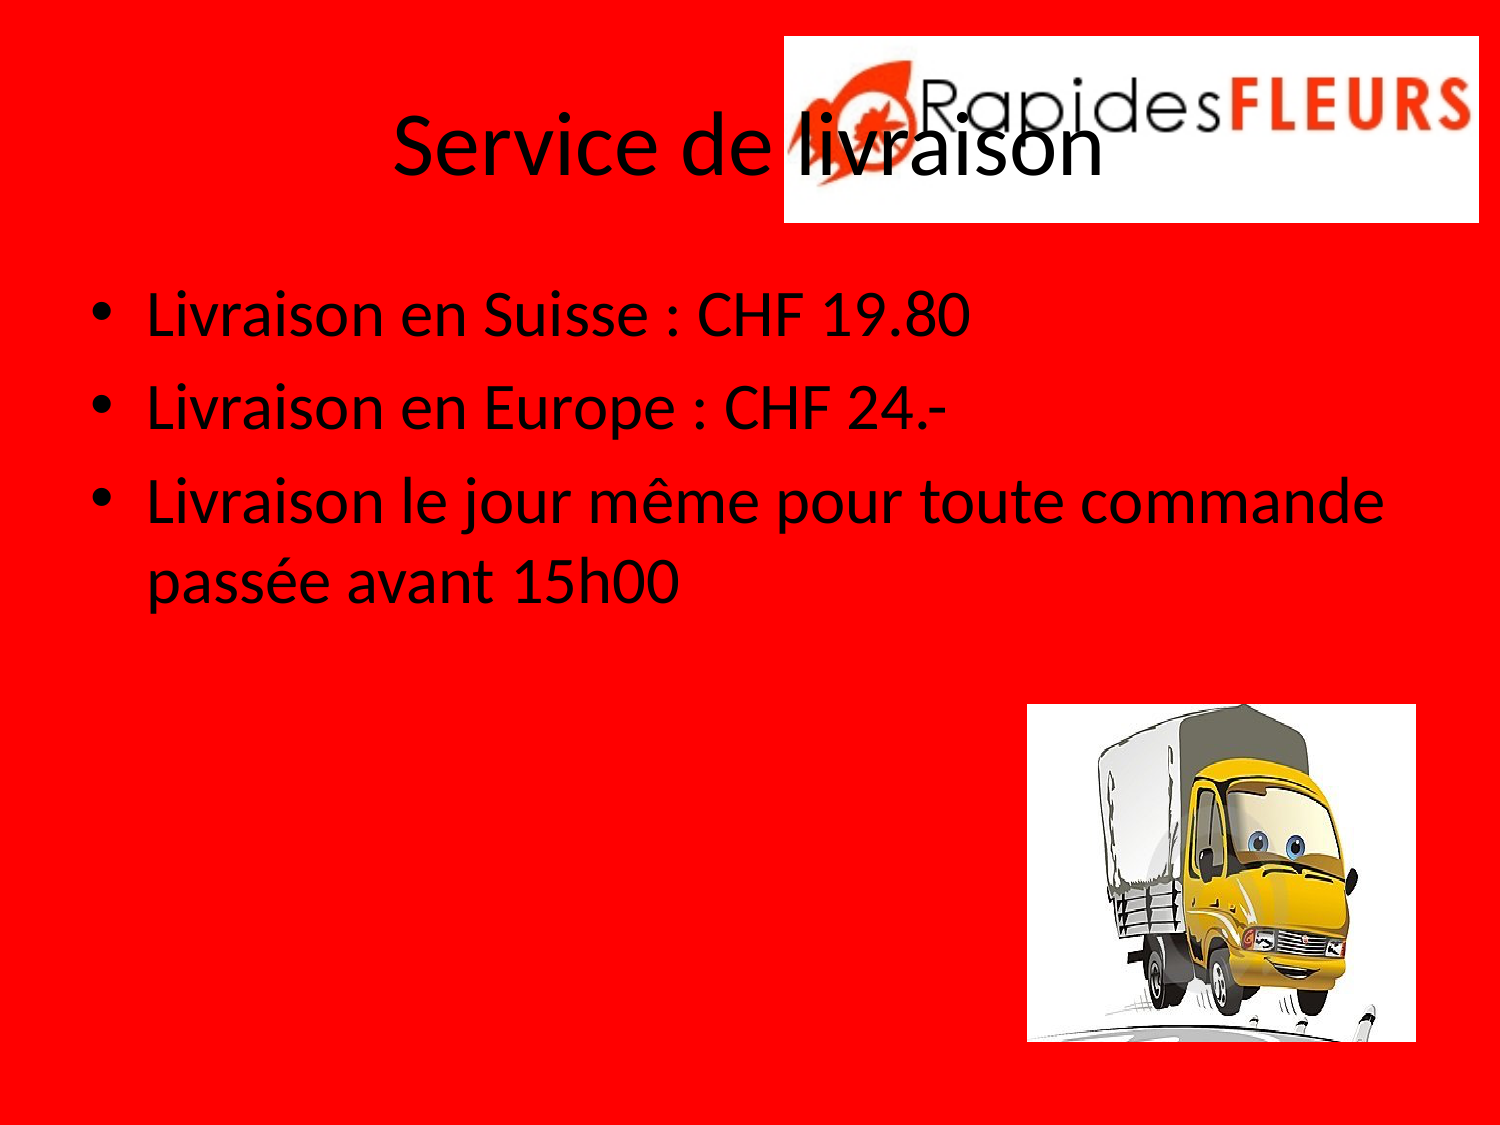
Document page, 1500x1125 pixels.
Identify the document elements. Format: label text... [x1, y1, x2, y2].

picture [1026, 703, 1417, 1042]
picture [784, 36, 1479, 223]
list Livraison en Suisse : CHF 19.80 Livraison en Europe : CHF 24.- Livraison le jour même pour toute commande passée avant 15h00 [75, 262, 1425, 1005]
title Service de livraison [75, 45, 1425, 233]
